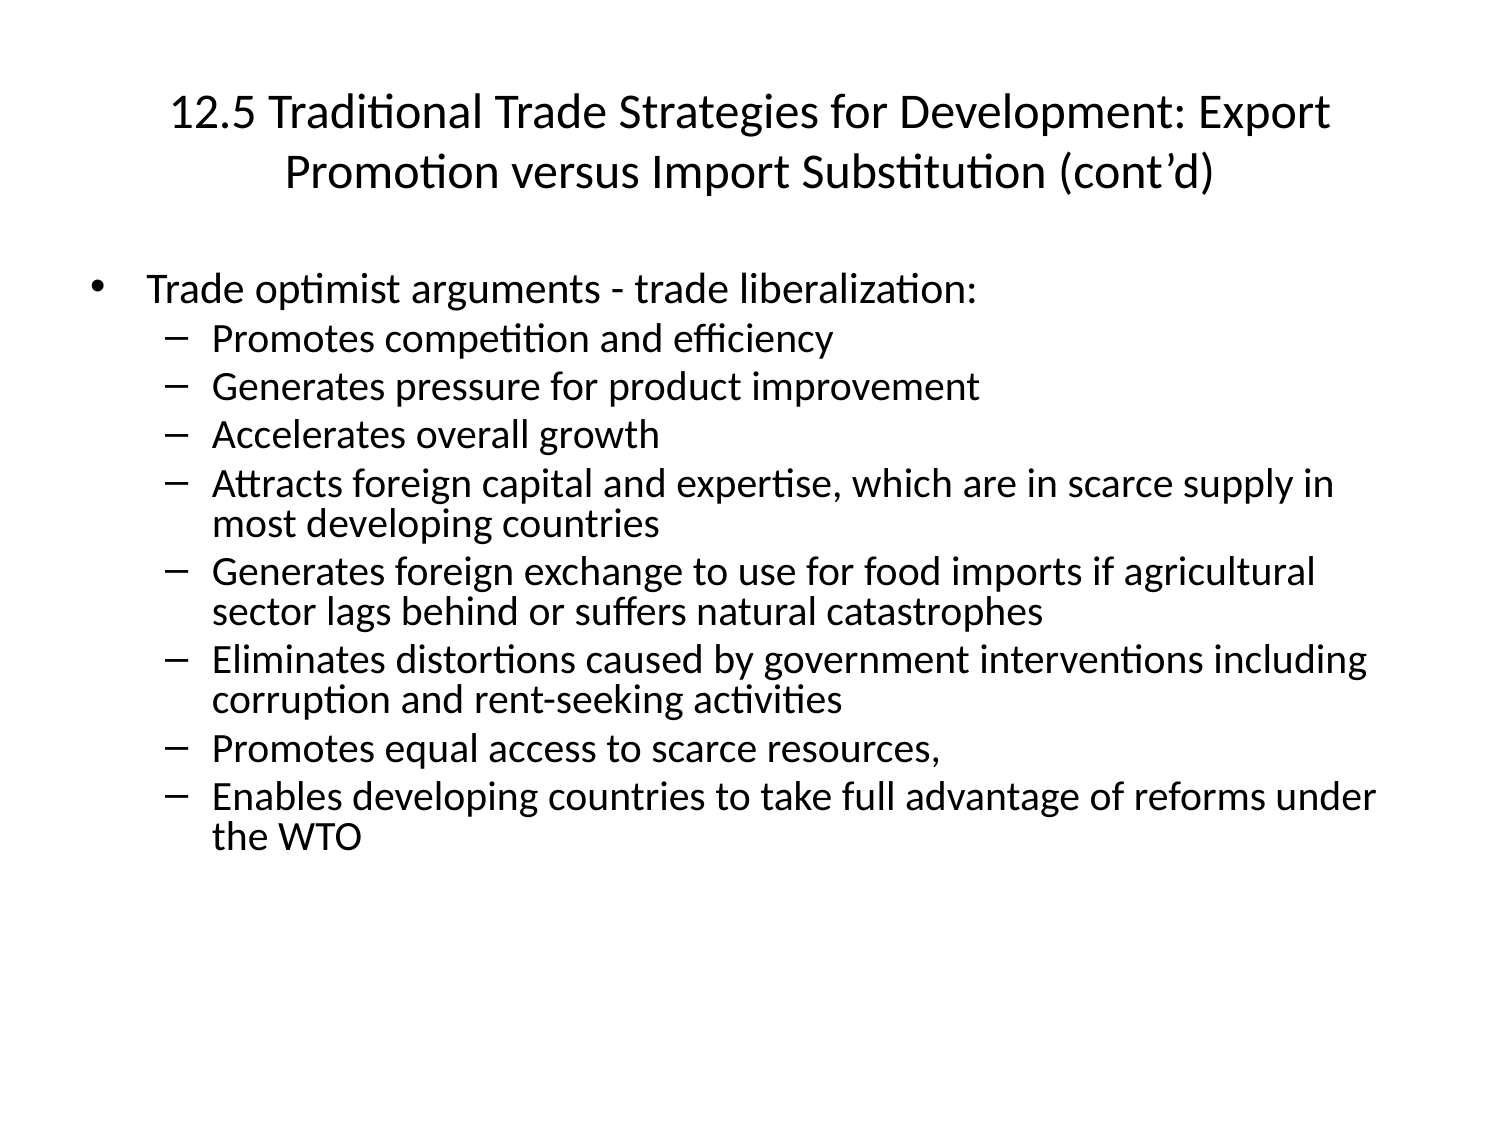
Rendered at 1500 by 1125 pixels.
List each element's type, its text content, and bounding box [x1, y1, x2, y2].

title 12.5 Traditional Trade Strategies for Development: Export Promotion versus Import Substitution (cont’d) [75, 45, 1425, 233]
list Trade optimist arguments - trade liberalization: Promotes competition and efficiency Generates pressure for product improvement Accelerates overall growth Attracts foreign capital and expertise, which are in scarce supply in most developing countries Generates foreign exchange to use for food imports if agricultural sector lags behind or suffers natural catastrophes Eliminates distortions caused by government interventions including corruption and rent-seeking activities Promotes equal access to scarce resources, Enables developing countries to take full advantage of reforms under the WTO [75, 262, 1425, 1005]
